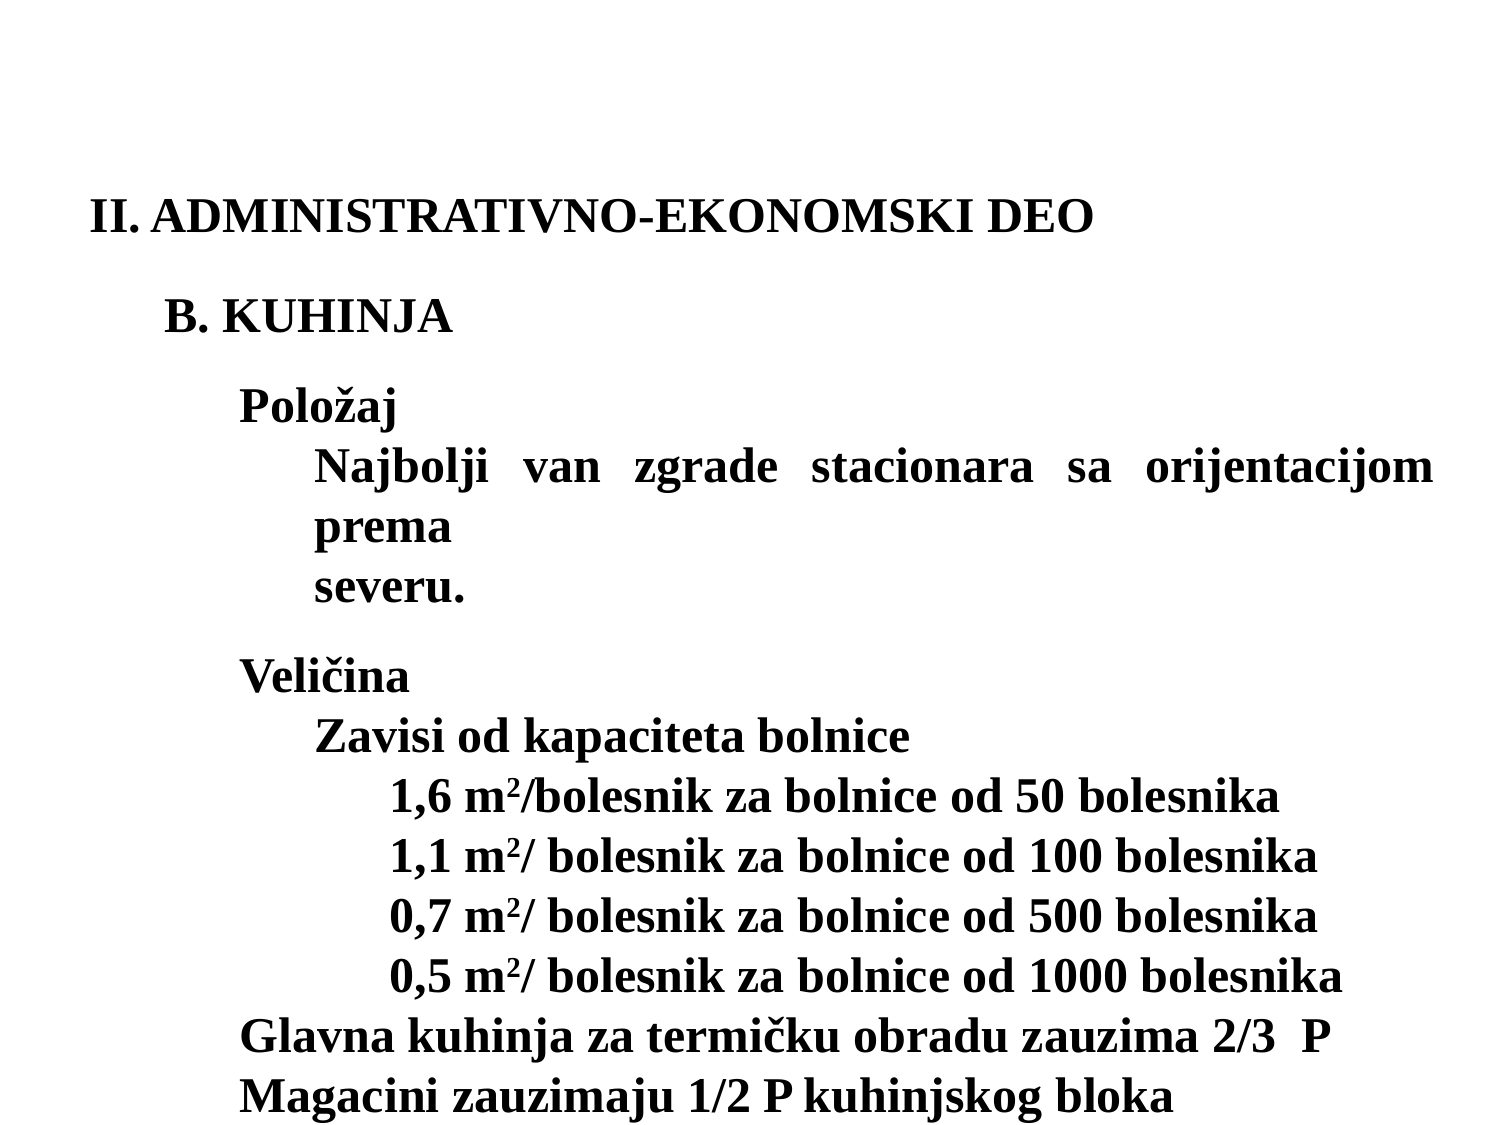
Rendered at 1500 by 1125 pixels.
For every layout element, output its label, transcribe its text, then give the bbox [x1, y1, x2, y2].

text_box II. ADMINISTRATIVNO-EKONOMSKI DEO B. KUHINJA Položaj Najbolji van zgrade stacionara sa orijentacijom prema severu. Veličina Zavisi od kapaciteta bolnice 1,6 m2/bolesnik za bolnice od 50 bolesnika 1,1 m2/ bolesnik za bolnice od 100 bolesnika 0,7 m2/ bolesnik za bolnice od 500 bolesnika 0,5 m2/ bolesnik za bolnice od 1000 bolesnika Glavna kuhinja za termičku obradu zauzima 2/3 P Magacini zauzimaju 1/2 P kuhinjskog bloka [75, 174, 1450, 1125]
